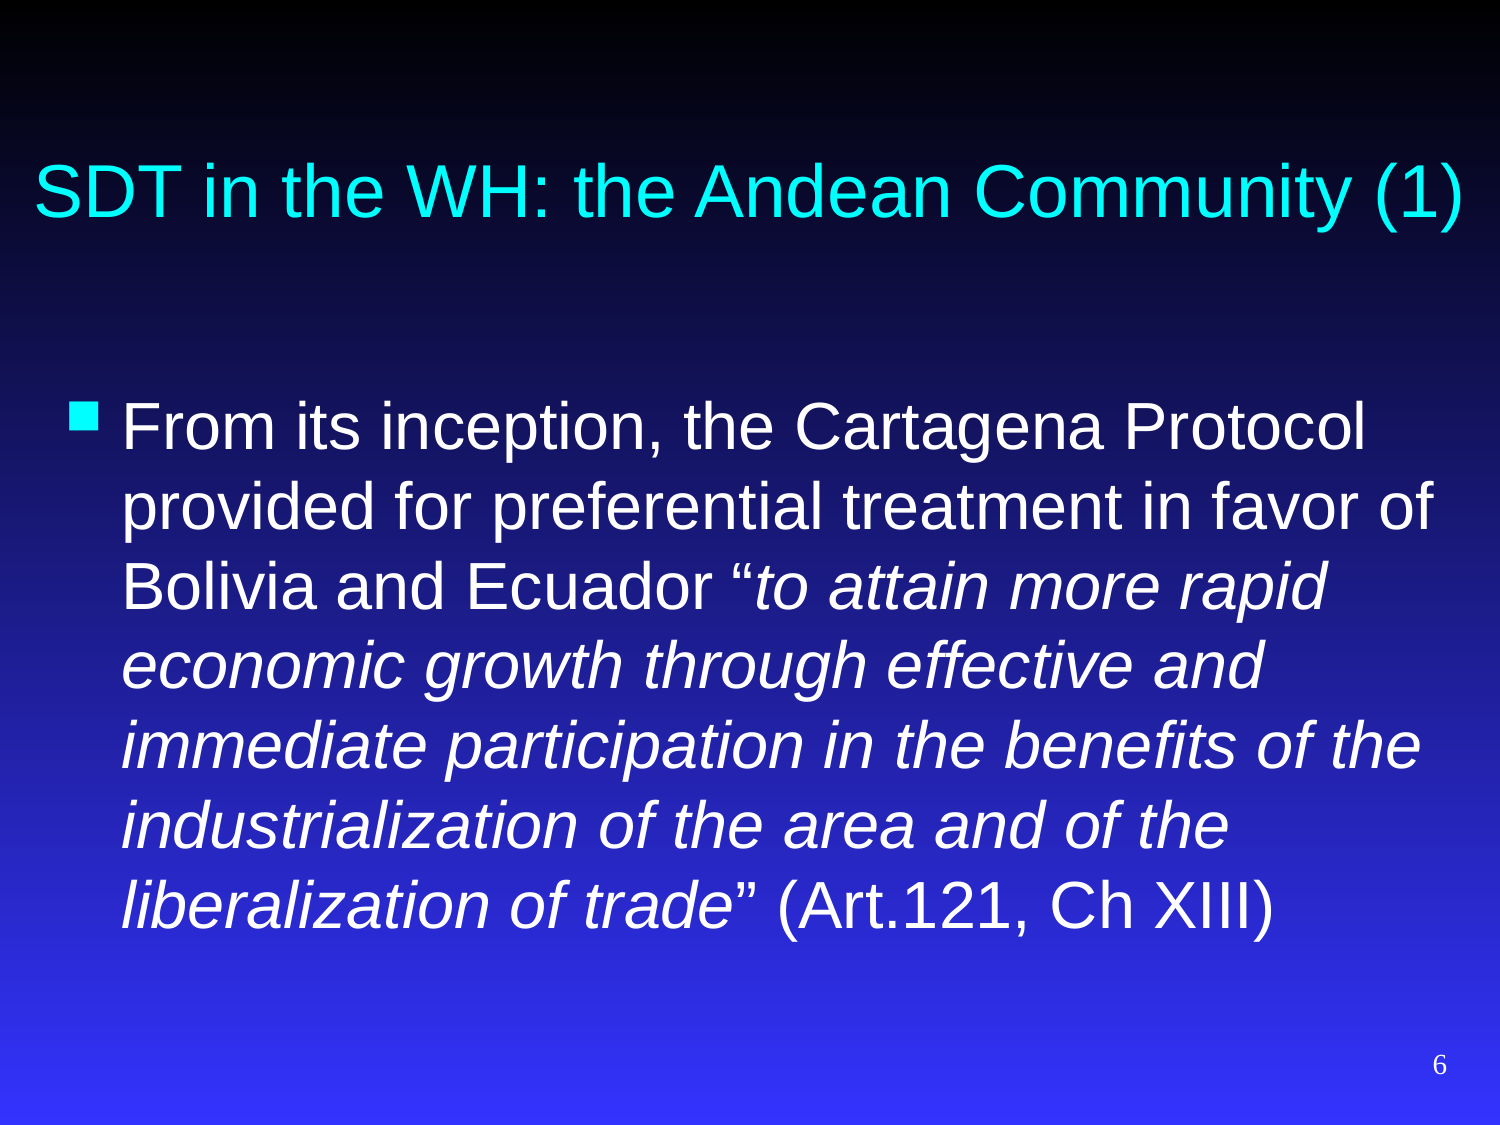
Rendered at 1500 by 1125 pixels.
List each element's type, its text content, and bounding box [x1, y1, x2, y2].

list From its inception, the Cartagena Protocol provided for preferential treatment in favor of Bolivia and Ecuador “to attain more rapid economic growth through effective and immediate participation in the benefits of the industrialization of the area and of the liberalization of trade” (Art.121, Ch XIII) [49, 374, 1468, 1038]
title SDT in the WH: the Andean Community (1) [0, 49, 1500, 326]
slide_number 6 [1149, 1038, 1463, 1101]
